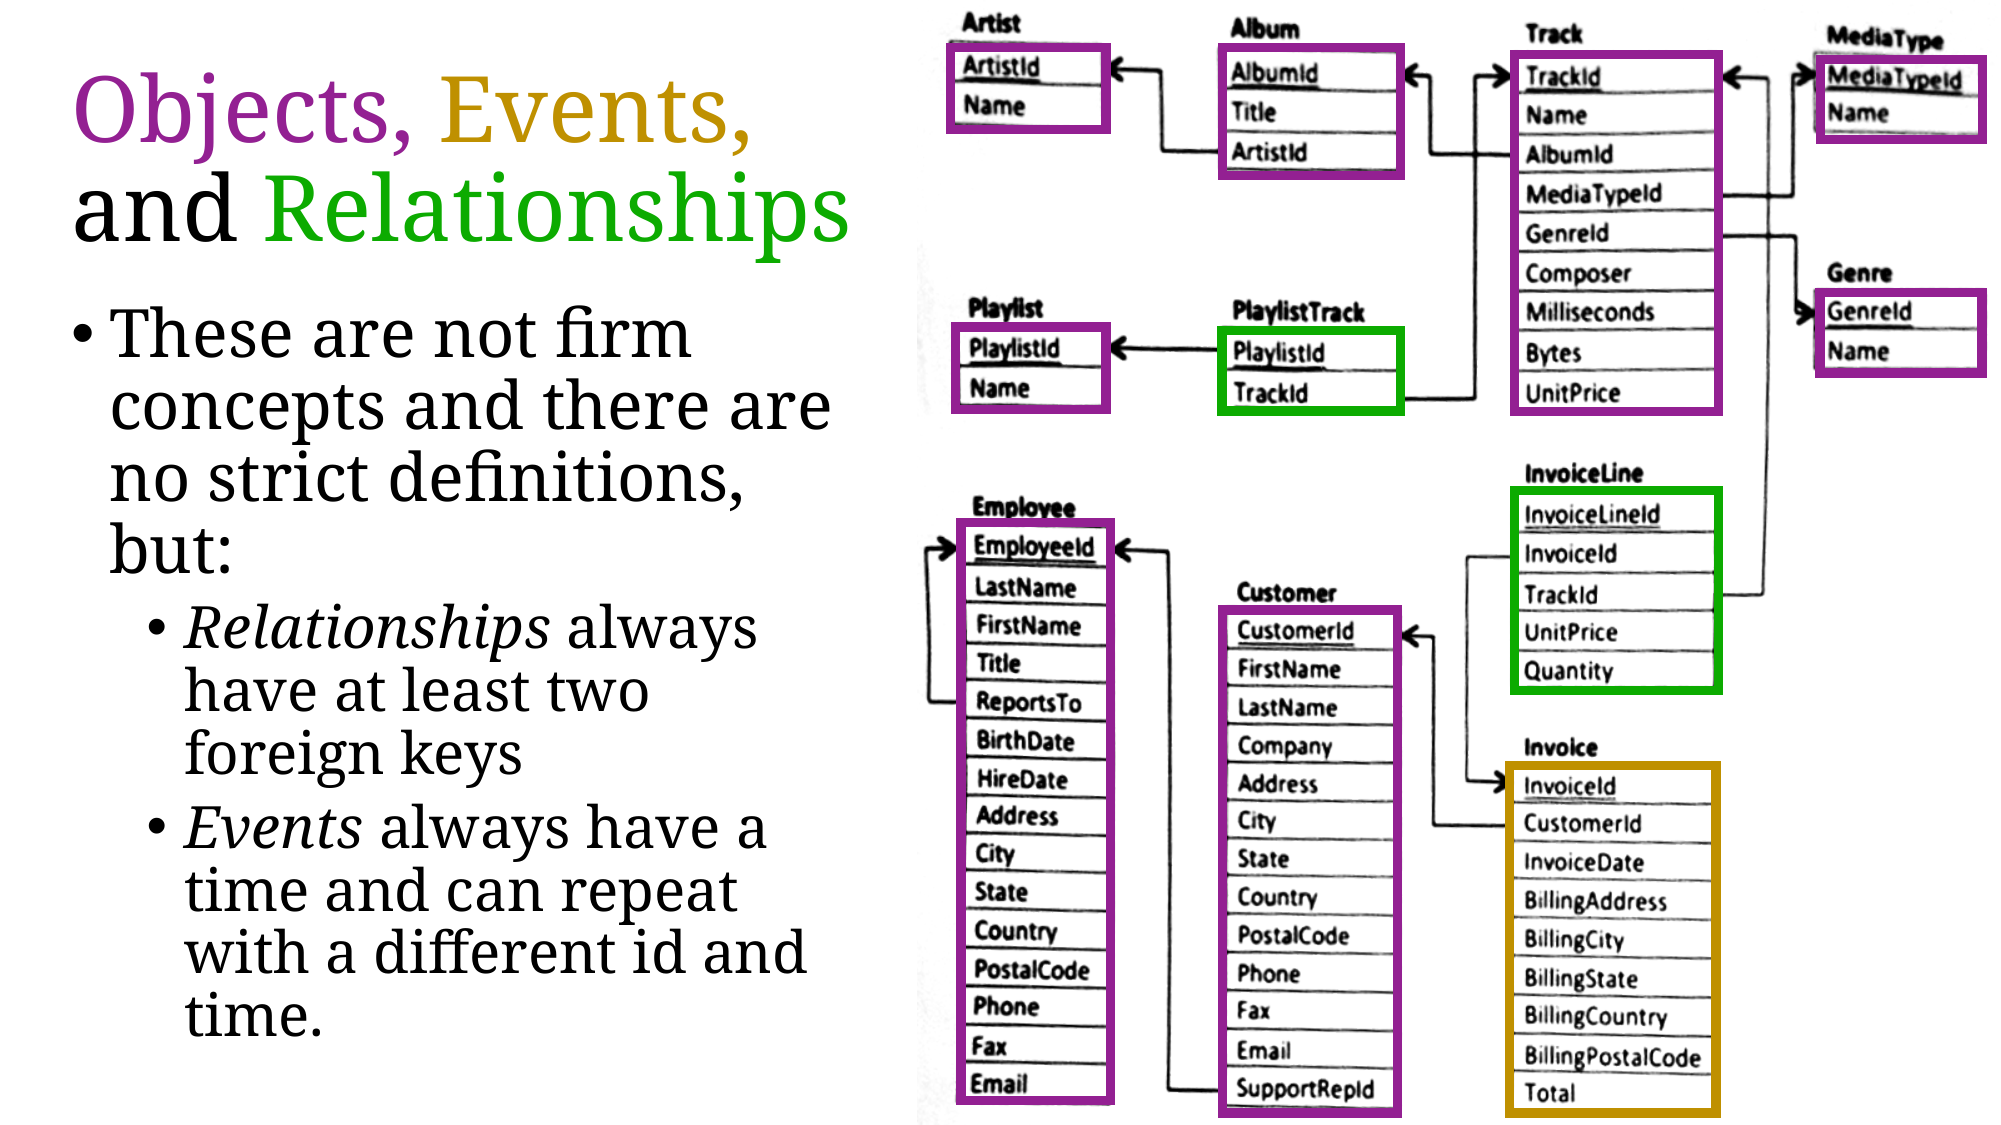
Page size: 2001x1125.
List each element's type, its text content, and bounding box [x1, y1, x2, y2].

list These are not firm concepts and there are no strict definitions, but: Relationships always have at least two foreign keys Events always have a time and can repeat with a different id and time. [56, 292, 878, 1084]
title Objects, Events, and Relationships [56, 47, 878, 278]
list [917, 0, 2000, 1125]
